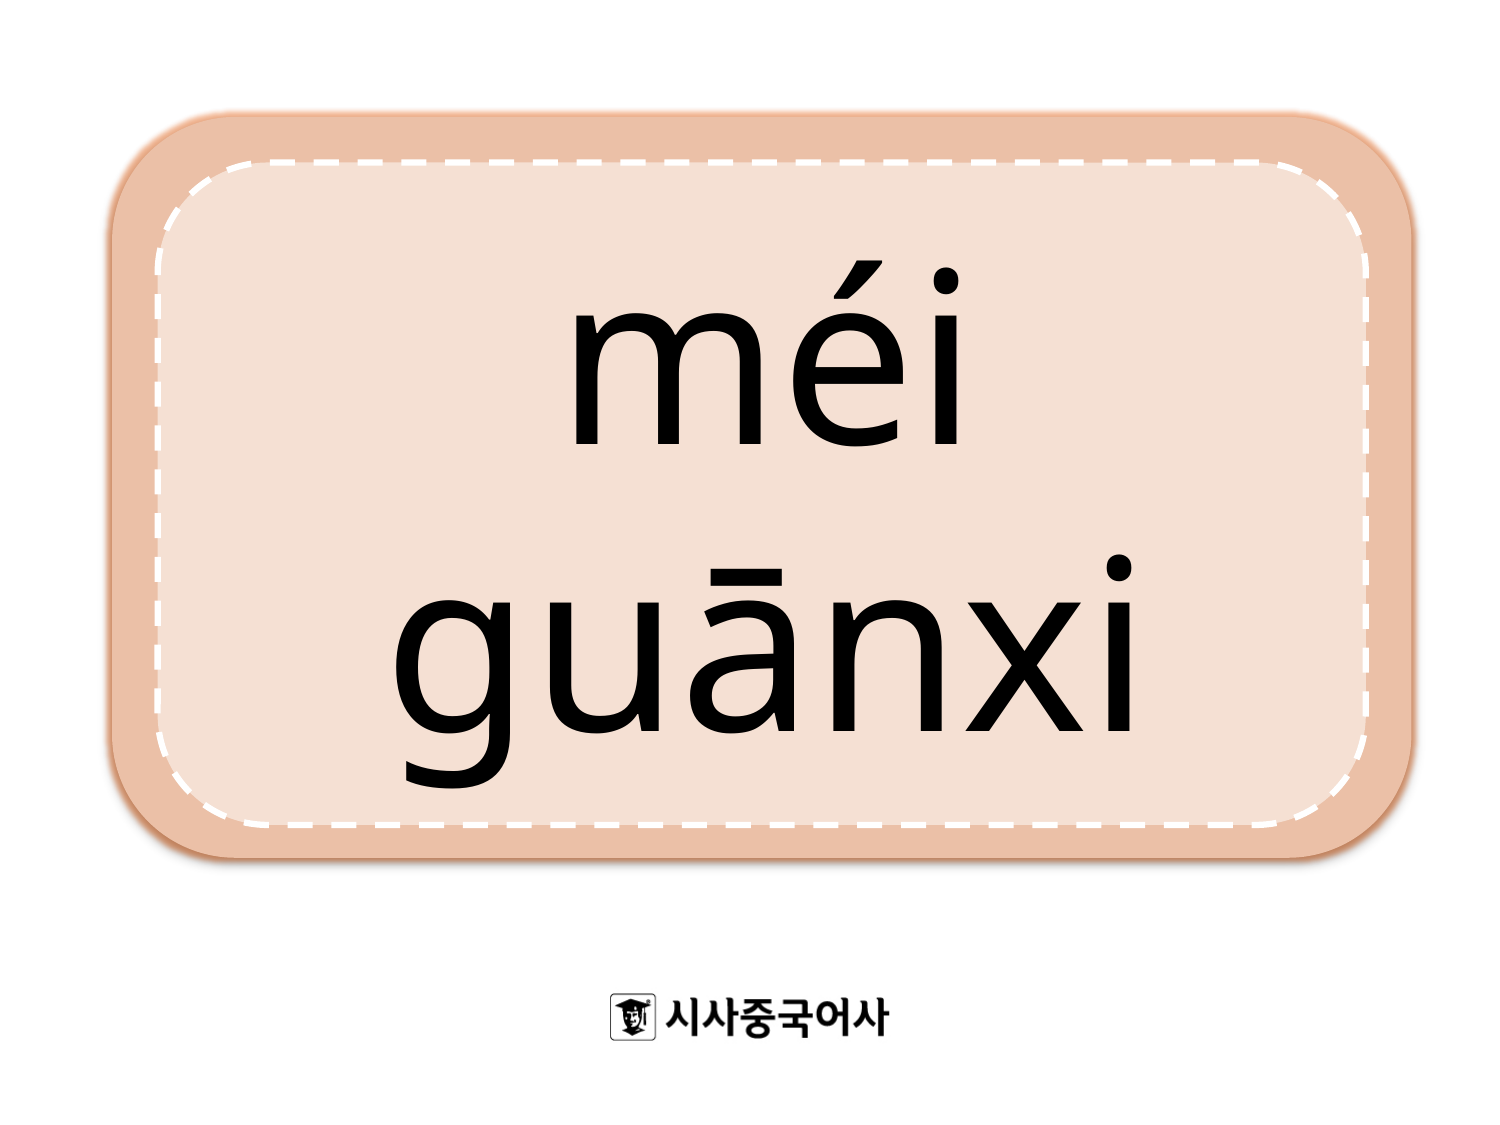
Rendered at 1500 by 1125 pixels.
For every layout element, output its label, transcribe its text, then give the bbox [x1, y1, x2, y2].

picture [602, 987, 898, 1047]
text_box méi guānxi [162, 160, 1371, 824]
